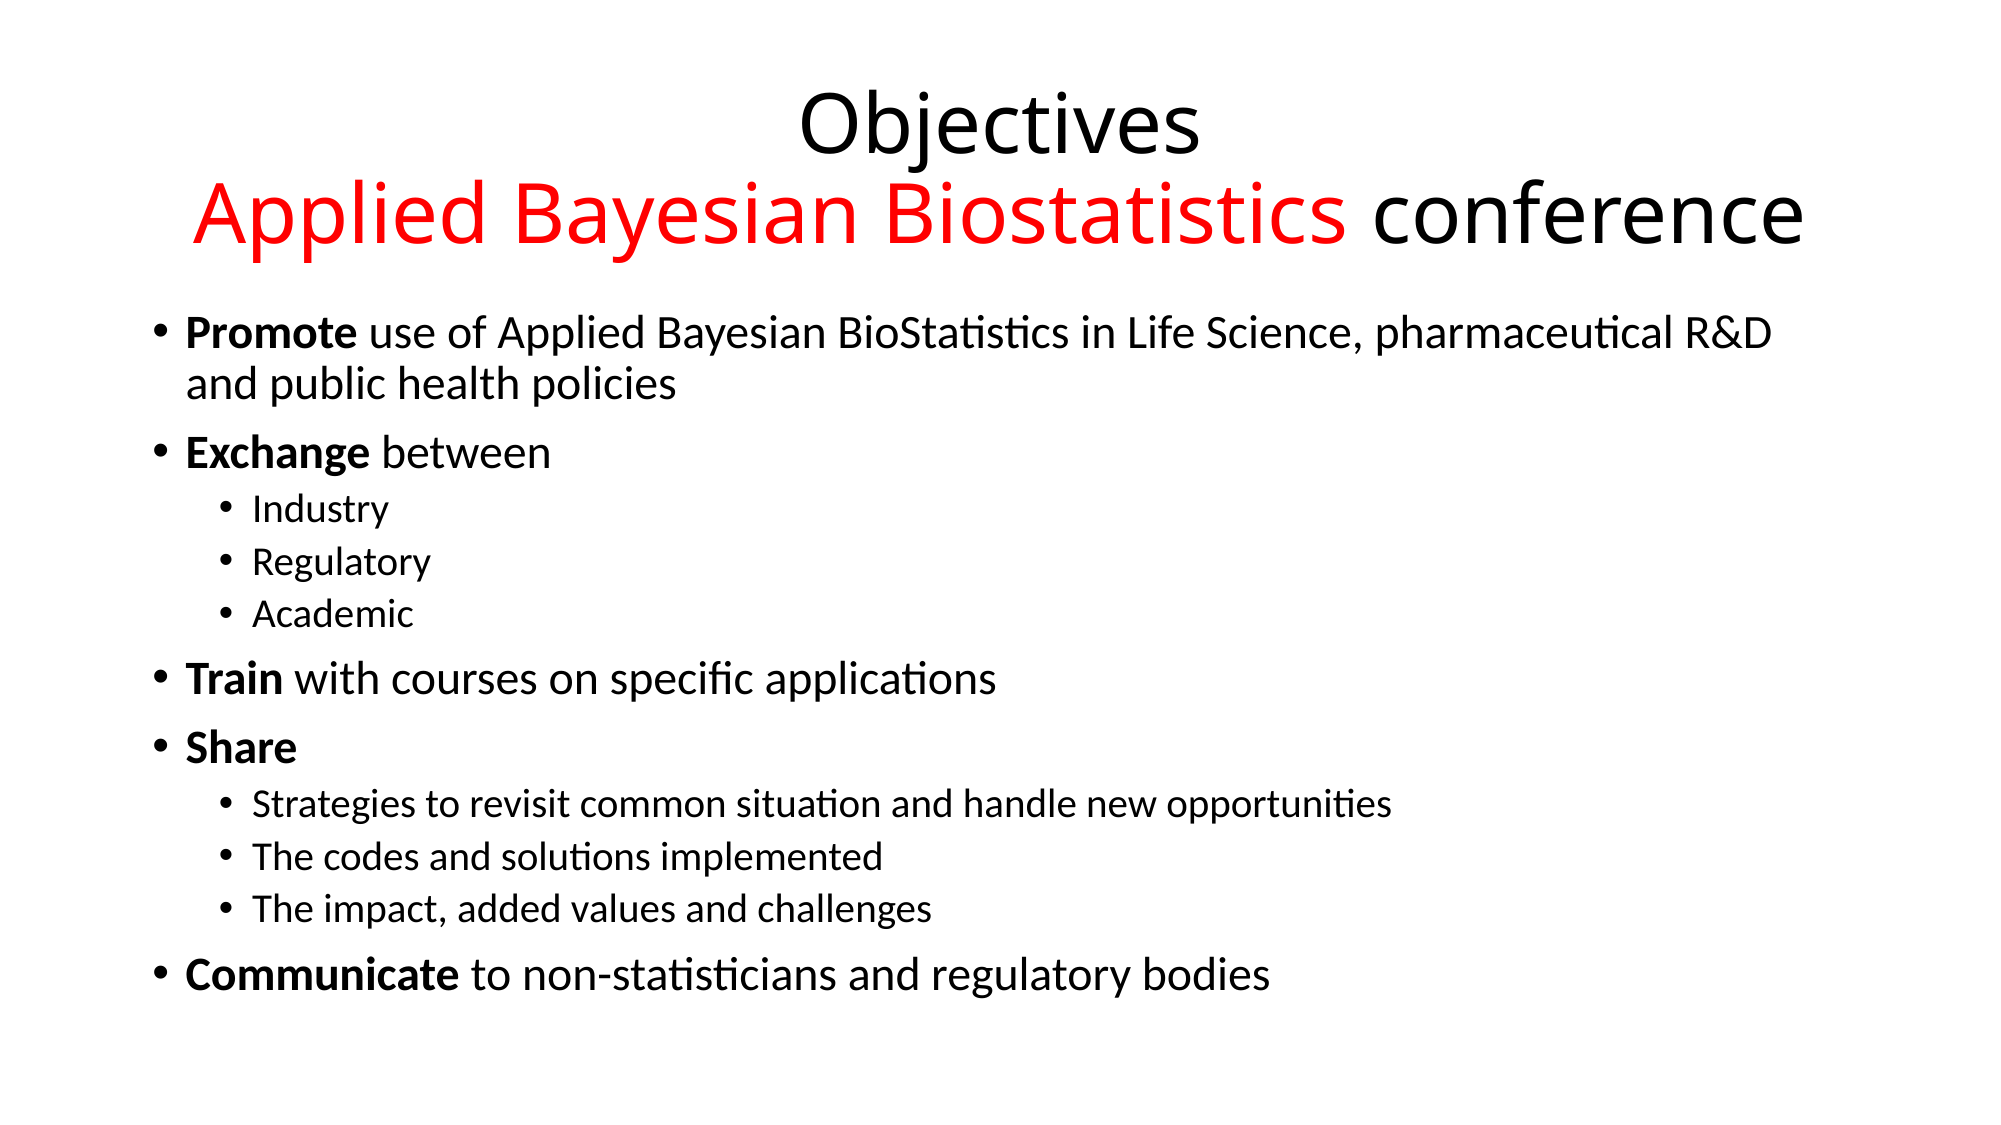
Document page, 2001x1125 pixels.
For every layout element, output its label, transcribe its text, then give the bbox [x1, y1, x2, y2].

title Objectives Applied Bayesian Biostatistics conference [137, 62, 1863, 281]
list Promote use of Applied Bayesian BioStatistics in Life Science, pharmaceutical R&D and public health policies Exchange between Industry Regulatory Academic Train with courses on specific applications Share Strategies to revisit common situation and handle new opportunities The codes and solutions implemented The impact, added values and challenges Communicate to non-statisticians and regulatory bodies [137, 299, 1863, 1014]
